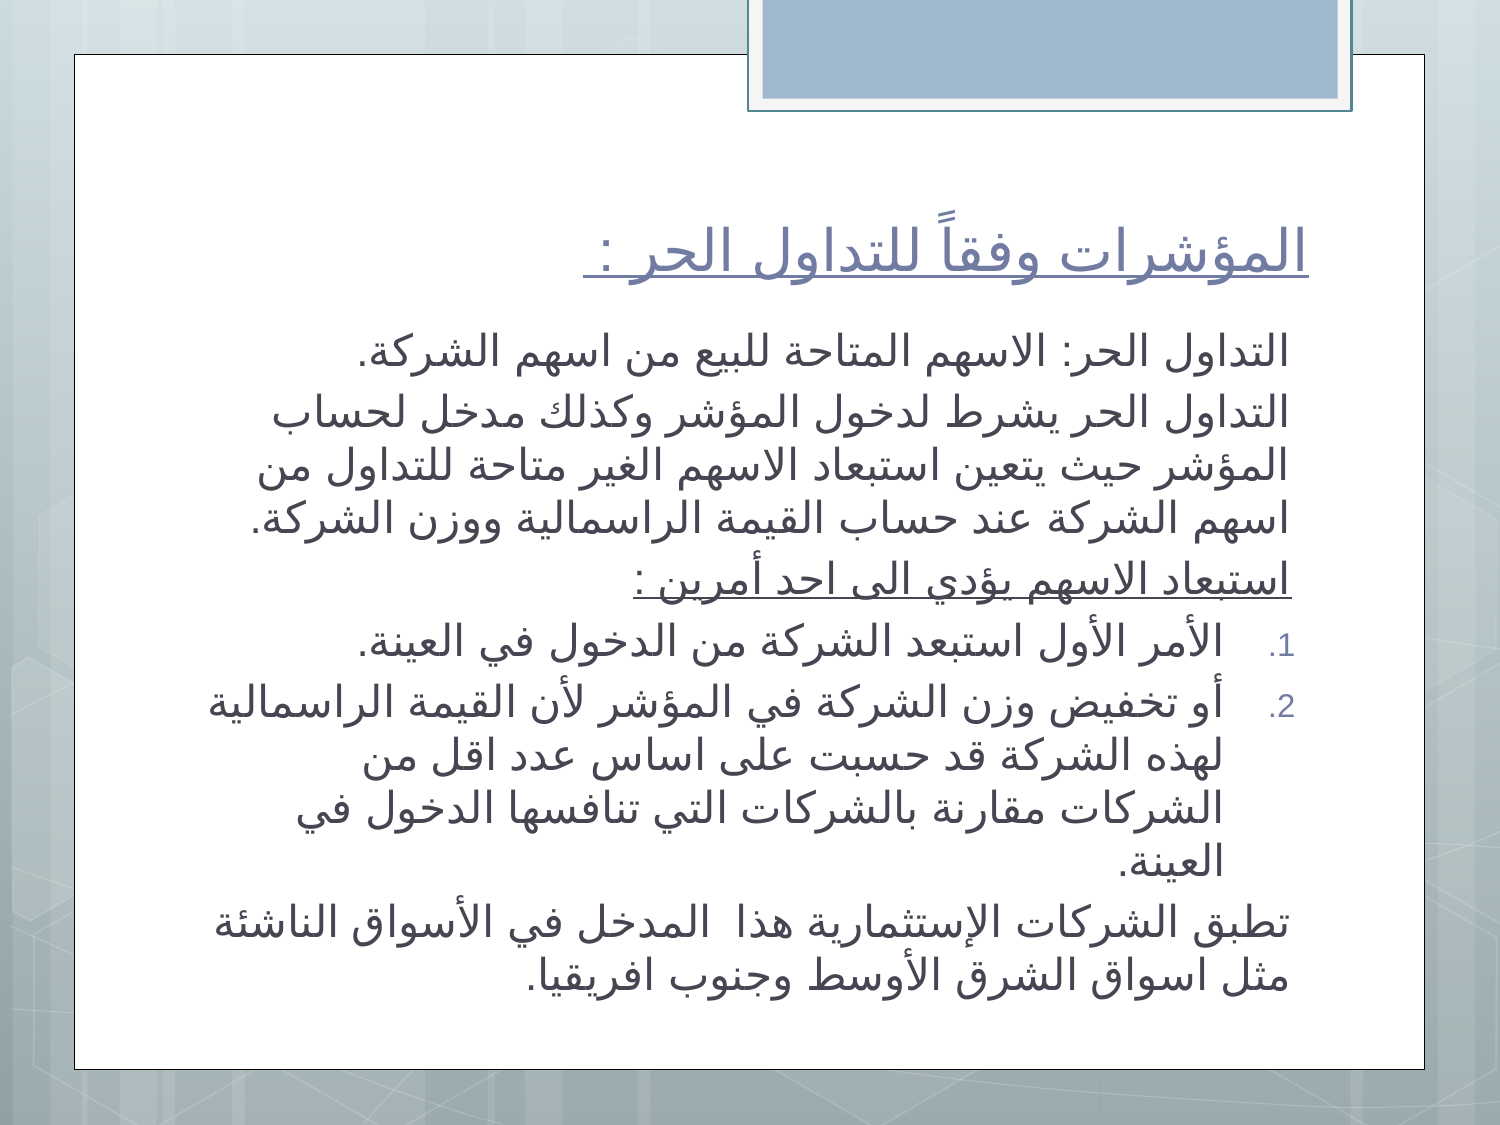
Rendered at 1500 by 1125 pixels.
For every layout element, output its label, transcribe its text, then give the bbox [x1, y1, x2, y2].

list التداول الحر: الاسهم المتاحة للبيع من اسهم الشركة. التداول الحر يشرط لدخول المؤشر وكذلك مدخل لحساب المؤشر حيث يتعين استبعاد الاسهم الغير متاحة للتداول من اسهم الشركة عند حساب القيمة الراسمالية ووزن الشركة. استبعاد الاسهم يؤدي الى احد أمرين : الأمر الأول استبعد الشركة من الدخول في العينة. أو تخفيض وزن الشركة في المؤشر لأن القيمة الراسمالية لهذه الشركة قد حسبت على اساس عدد اقل من الشركات مقارنة بالشركات التي تنافسها الدخول في العينة. تطبق الشركات الإستثمارية هذا المدخل في الأسواق الناشئة مثل اسواق الشرق الأوسط وجنوب افريقيا. [171, 314, 1317, 1012]
title المؤشرات وفقاً للتداول الحر : [171, 168, 1324, 291]
